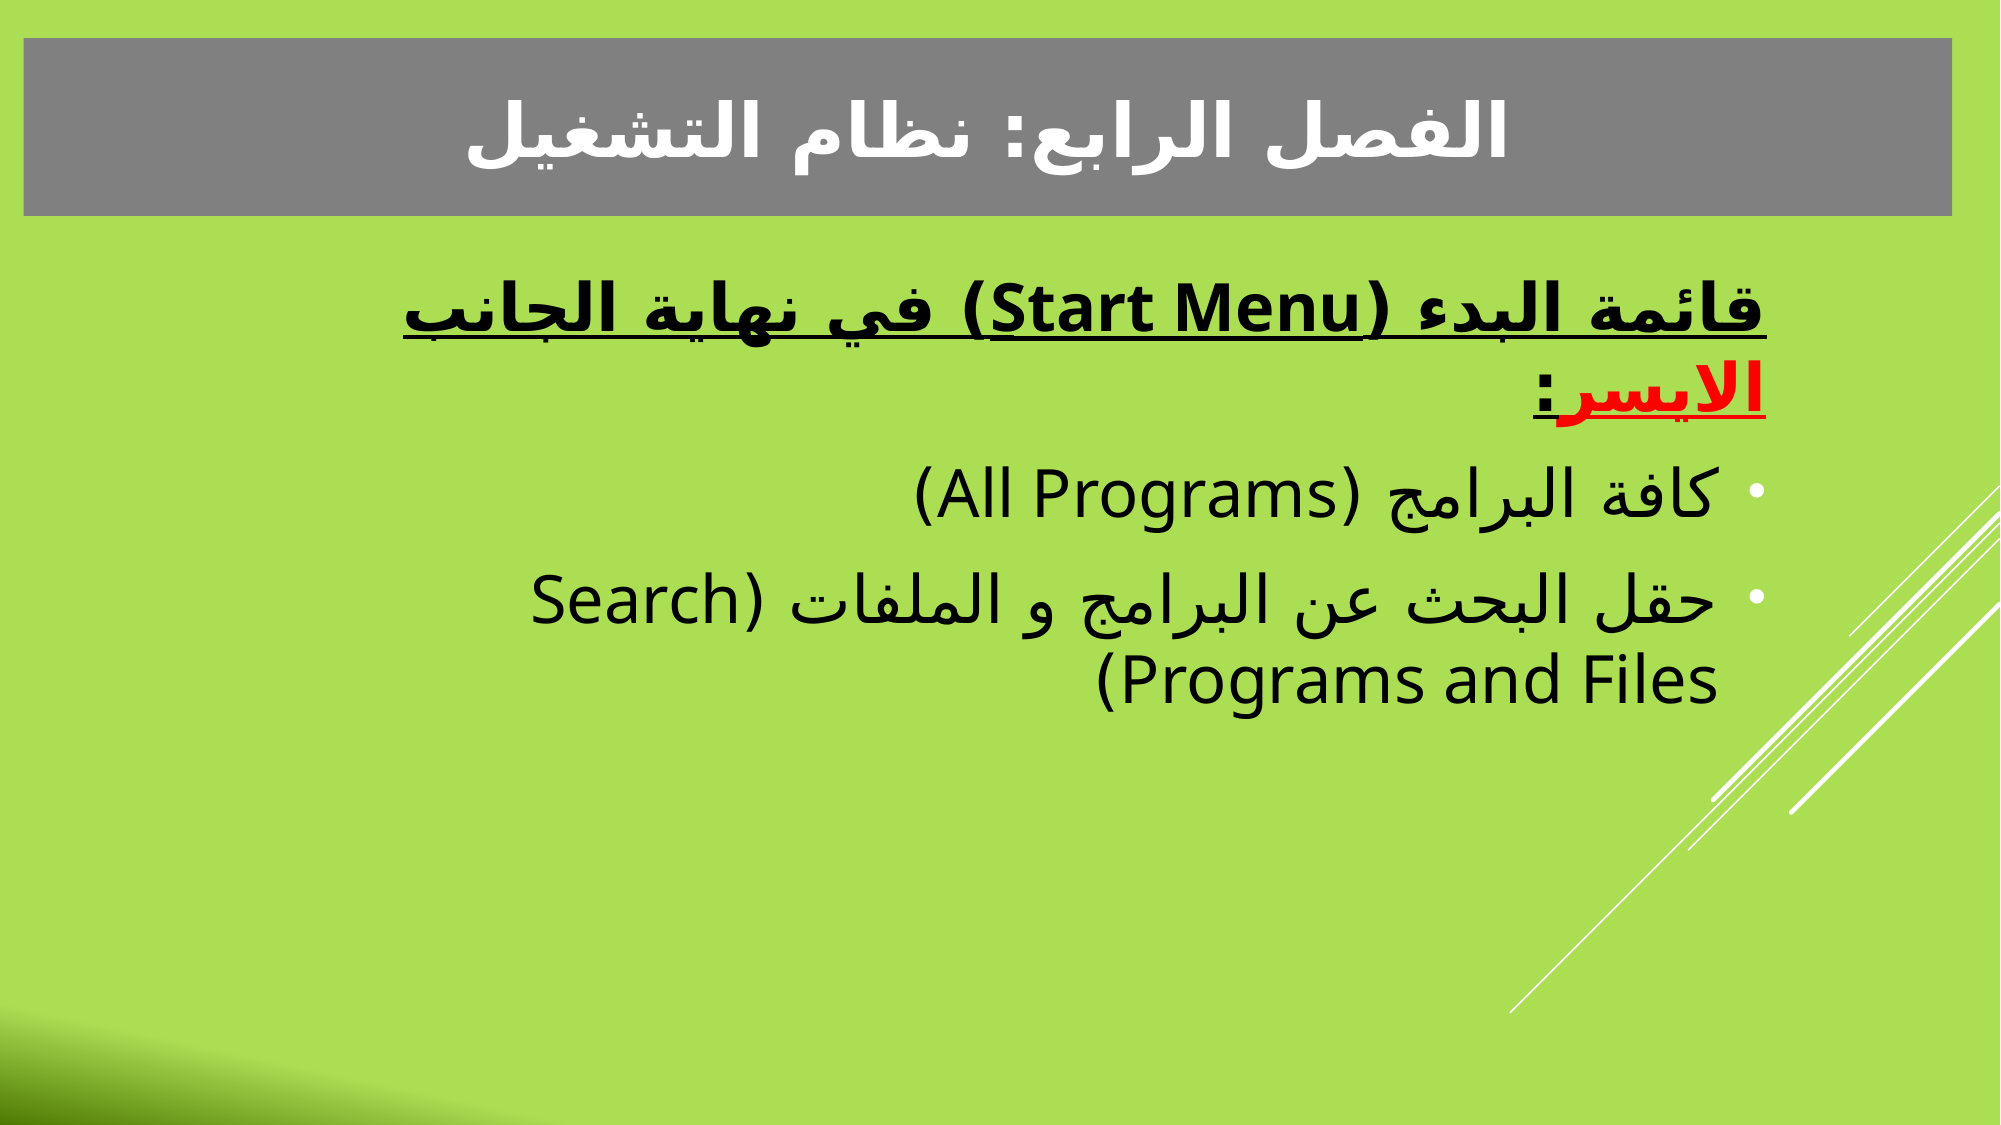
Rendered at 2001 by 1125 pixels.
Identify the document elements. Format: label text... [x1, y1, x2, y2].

text_box الفصل الرابع: نظام التشغيل [23, 38, 1953, 216]
list قائمة البدء (Start Menu) في نهاية الجانب الايسر: كافة البرامج (All Programs) حقل البحث عن البرامج و الملفات (Search Programs and Files) [355, 161, 1782, 926]
